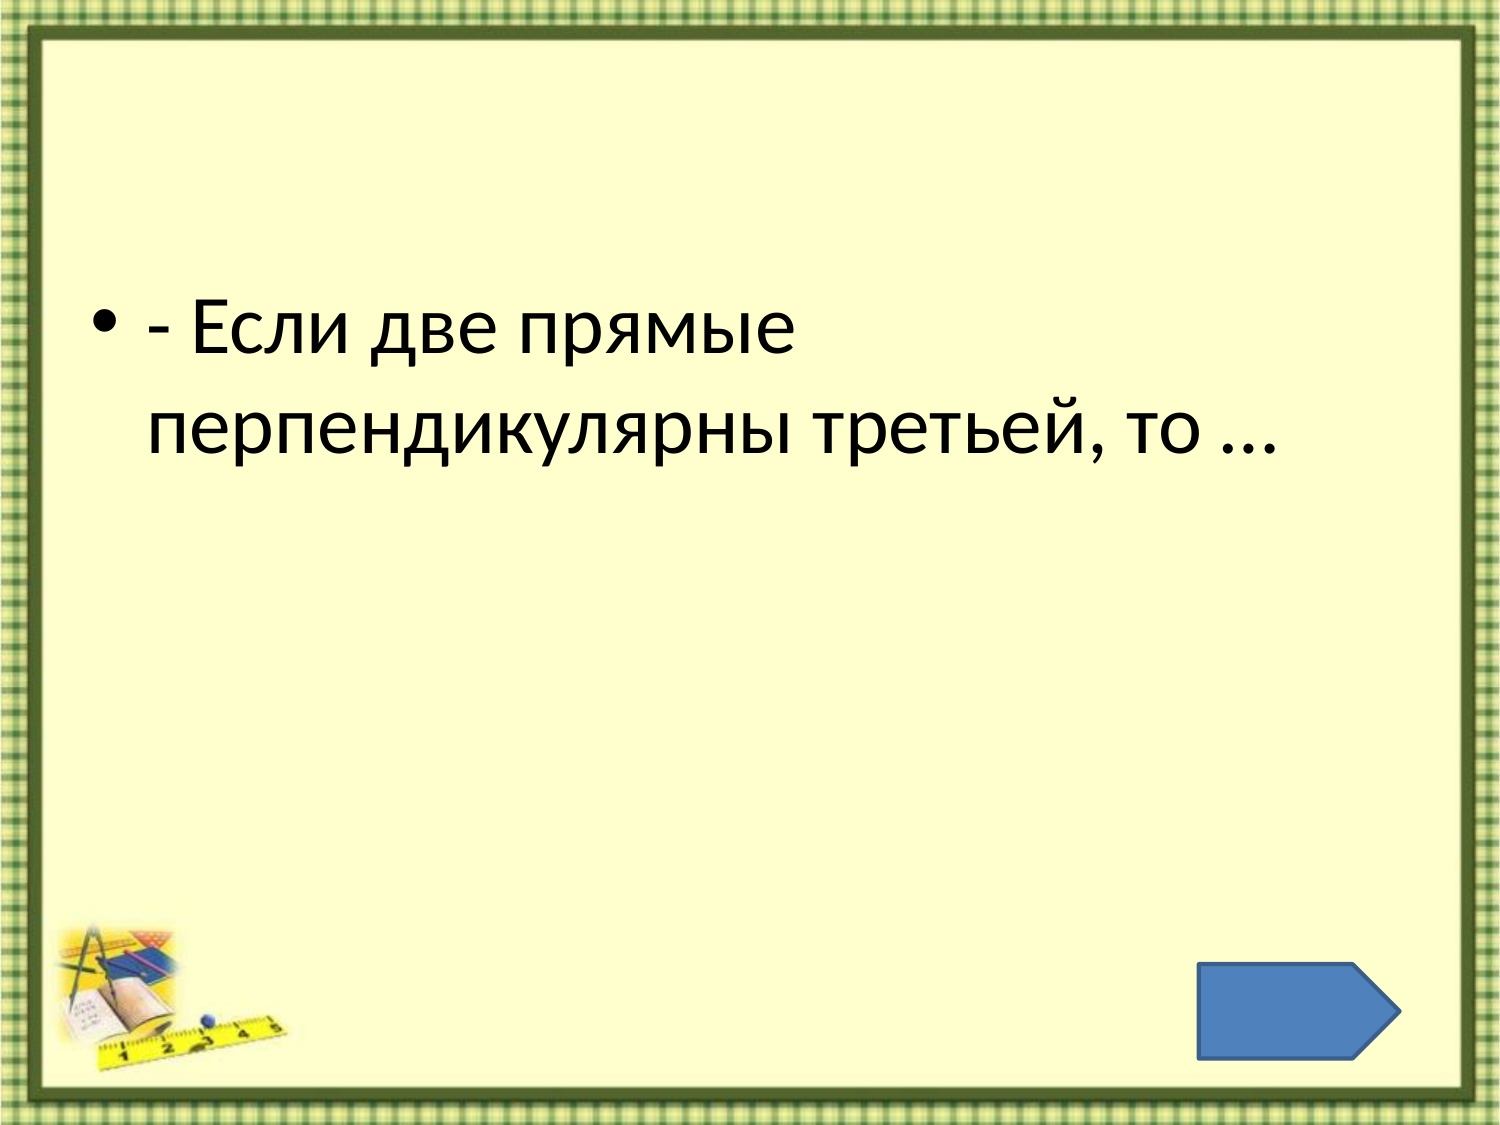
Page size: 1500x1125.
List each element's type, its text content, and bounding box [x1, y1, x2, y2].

text_box [1196, 961, 1402, 1061]
list - Если две прямые перпендикулярны третьей, то … [75, 262, 1425, 1005]
picture [0, 0, 1500, 1125]
